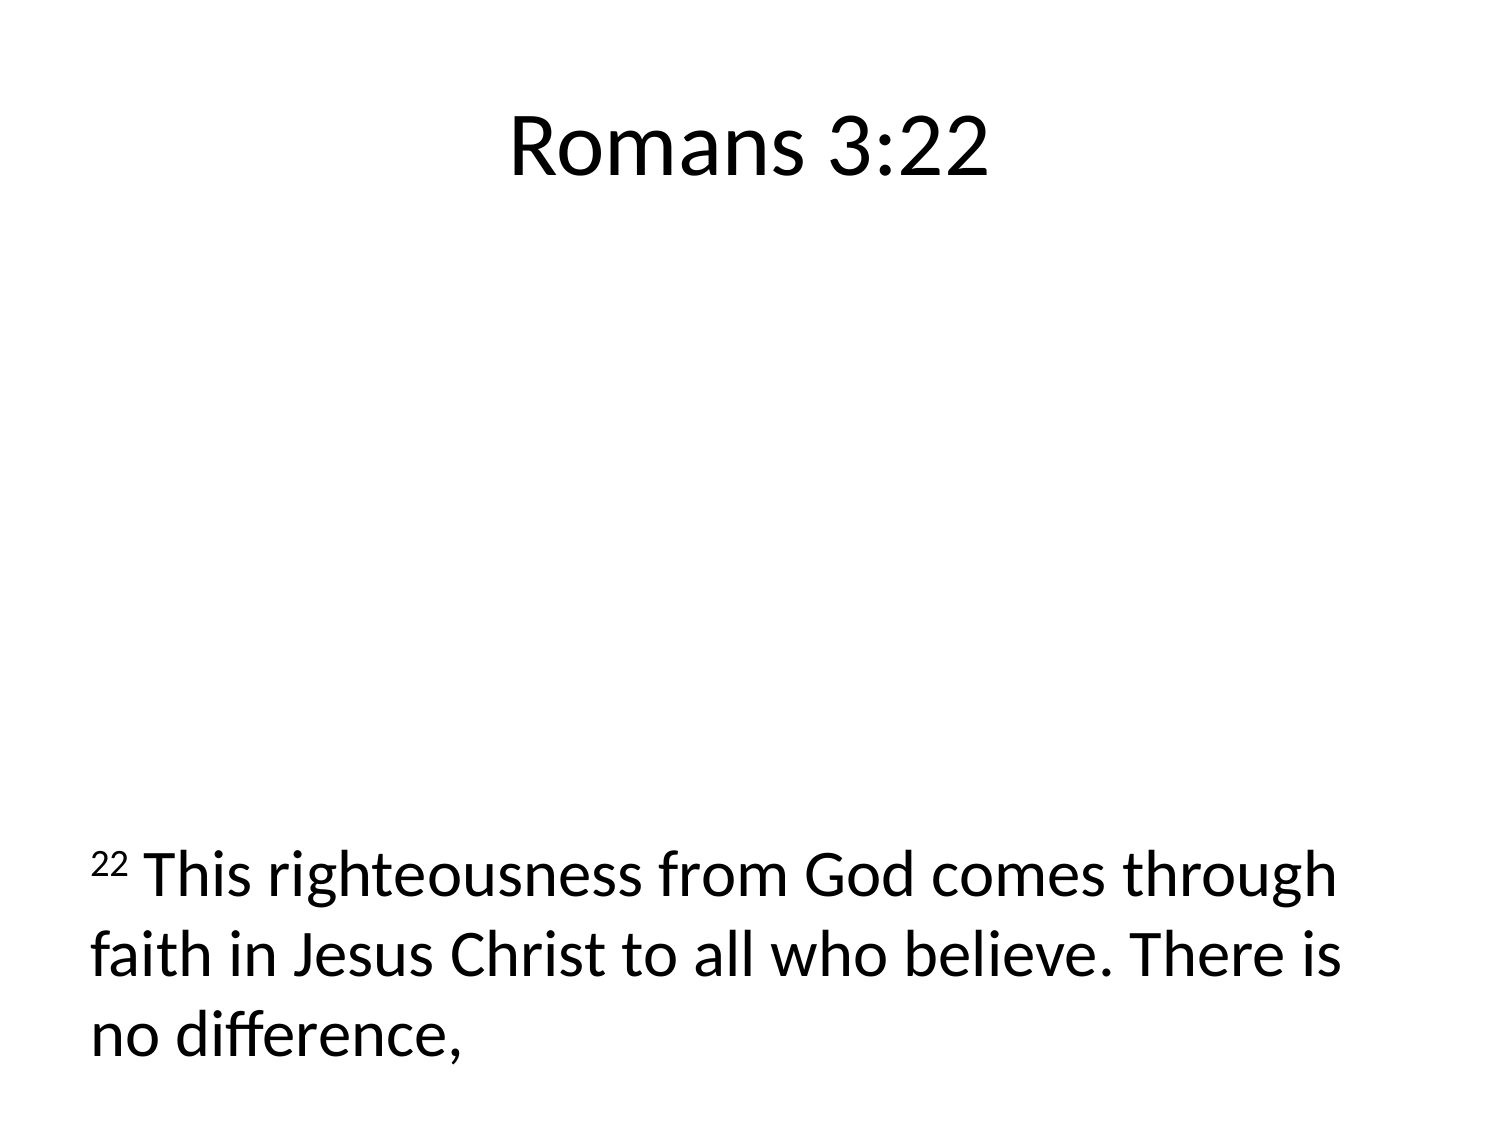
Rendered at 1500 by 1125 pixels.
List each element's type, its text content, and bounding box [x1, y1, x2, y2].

list 22 This righteousness from God comes through faith in Jesus Christ to all who believe. There is no difference, [75, 262, 1425, 1005]
title Romans 3:22 [75, 45, 1425, 233]
